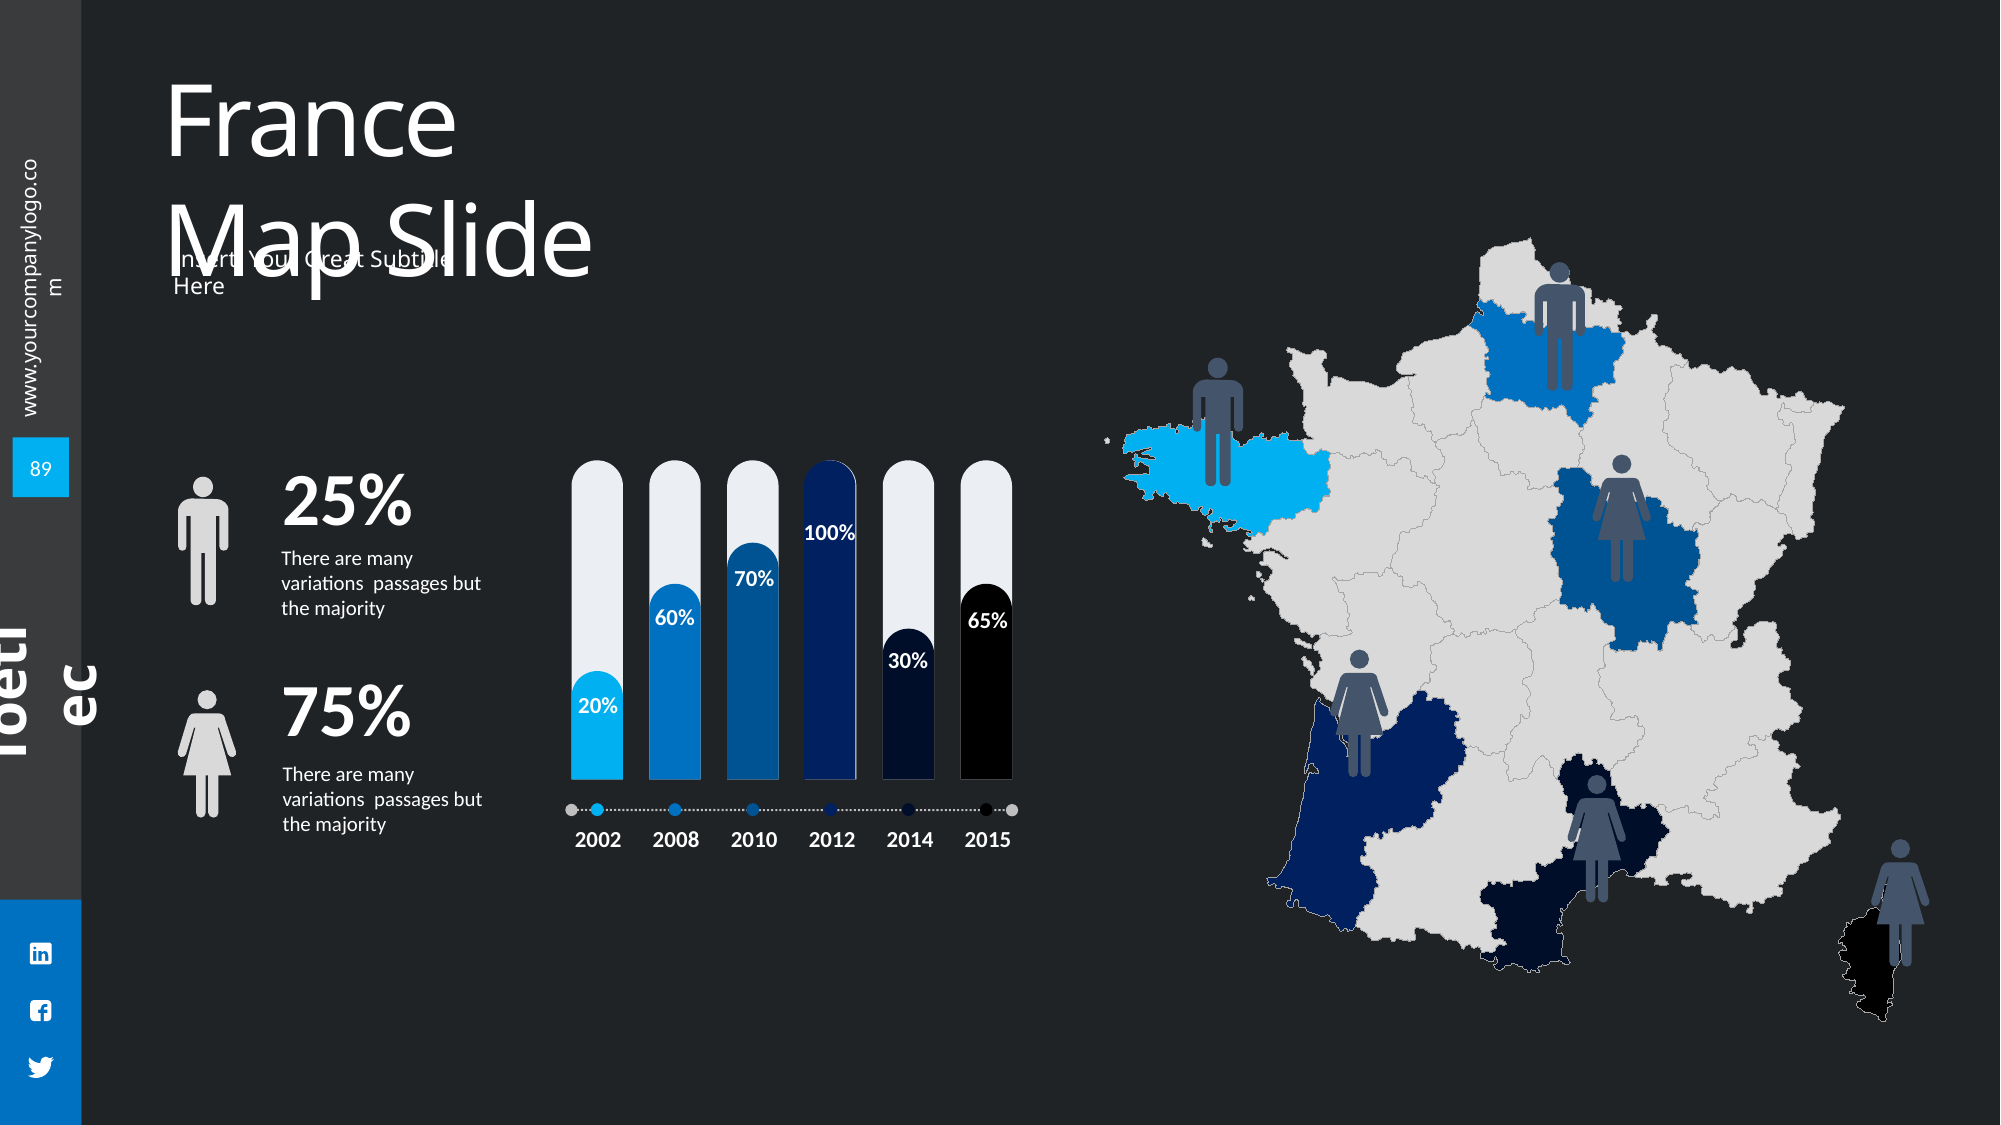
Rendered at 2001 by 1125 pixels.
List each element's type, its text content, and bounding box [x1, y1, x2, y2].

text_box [1566, 775, 1627, 903]
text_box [641, 583, 709, 780]
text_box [1192, 357, 1244, 487]
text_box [1329, 649, 1389, 778]
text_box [177, 690, 237, 818]
text_box [881, 459, 936, 628]
text_box [726, 459, 780, 542]
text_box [795, 460, 864, 780]
text_box 75% [281, 661, 413, 752]
text_box [570, 459, 625, 671]
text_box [178, 476, 229, 606]
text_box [1534, 262, 1585, 391]
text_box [874, 628, 943, 780]
text_box France Map Slide [147, 116, 677, 236]
text_box Insert Your Great Subtitle Here [158, 237, 512, 307]
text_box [1870, 839, 1930, 967]
slide_number 89 [12, 437, 69, 498]
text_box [720, 542, 789, 780]
text_box [648, 459, 702, 583]
text_box There are many variations passages but the majority [281, 544, 498, 621]
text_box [564, 671, 633, 780]
text_box 25% [282, 450, 413, 541]
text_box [564, 803, 1022, 853]
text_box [1104, 237, 1903, 1022]
text_box There are many variations passages but the majority [282, 760, 499, 836]
text_box [959, 459, 1014, 583]
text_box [954, 583, 1022, 780]
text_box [1591, 454, 1652, 583]
